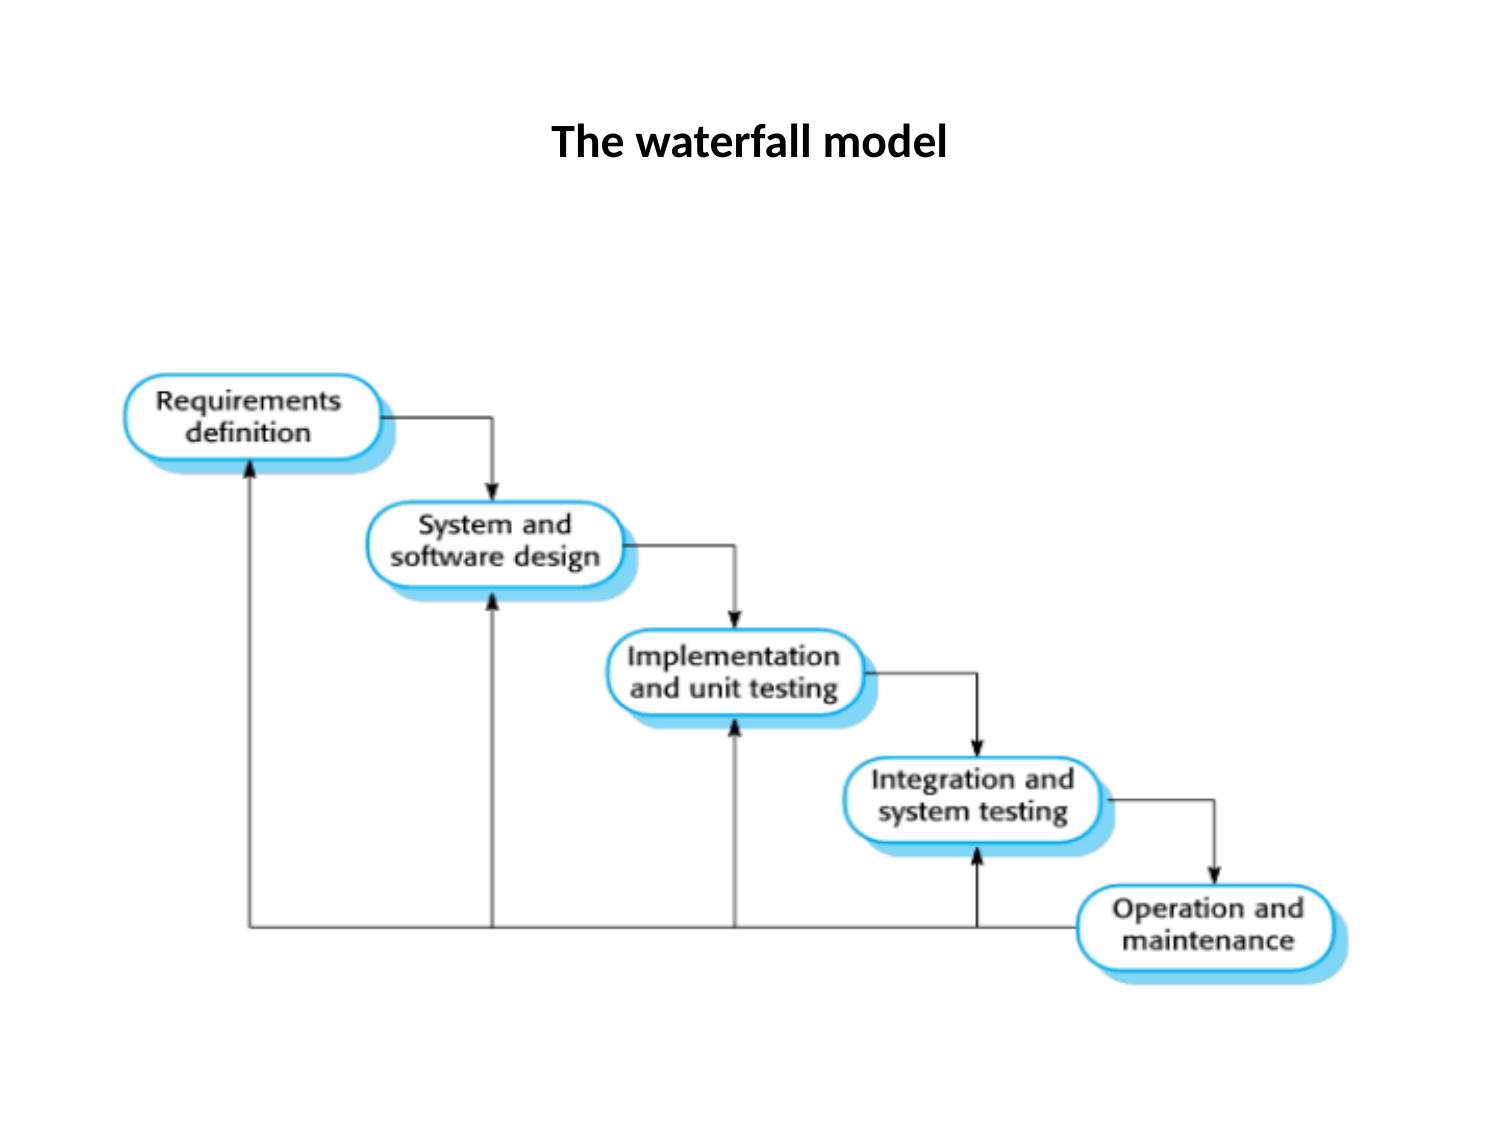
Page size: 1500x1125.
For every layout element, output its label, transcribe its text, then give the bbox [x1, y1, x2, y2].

title The waterfall model [75, 45, 1425, 233]
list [87, 362, 1369, 1014]
